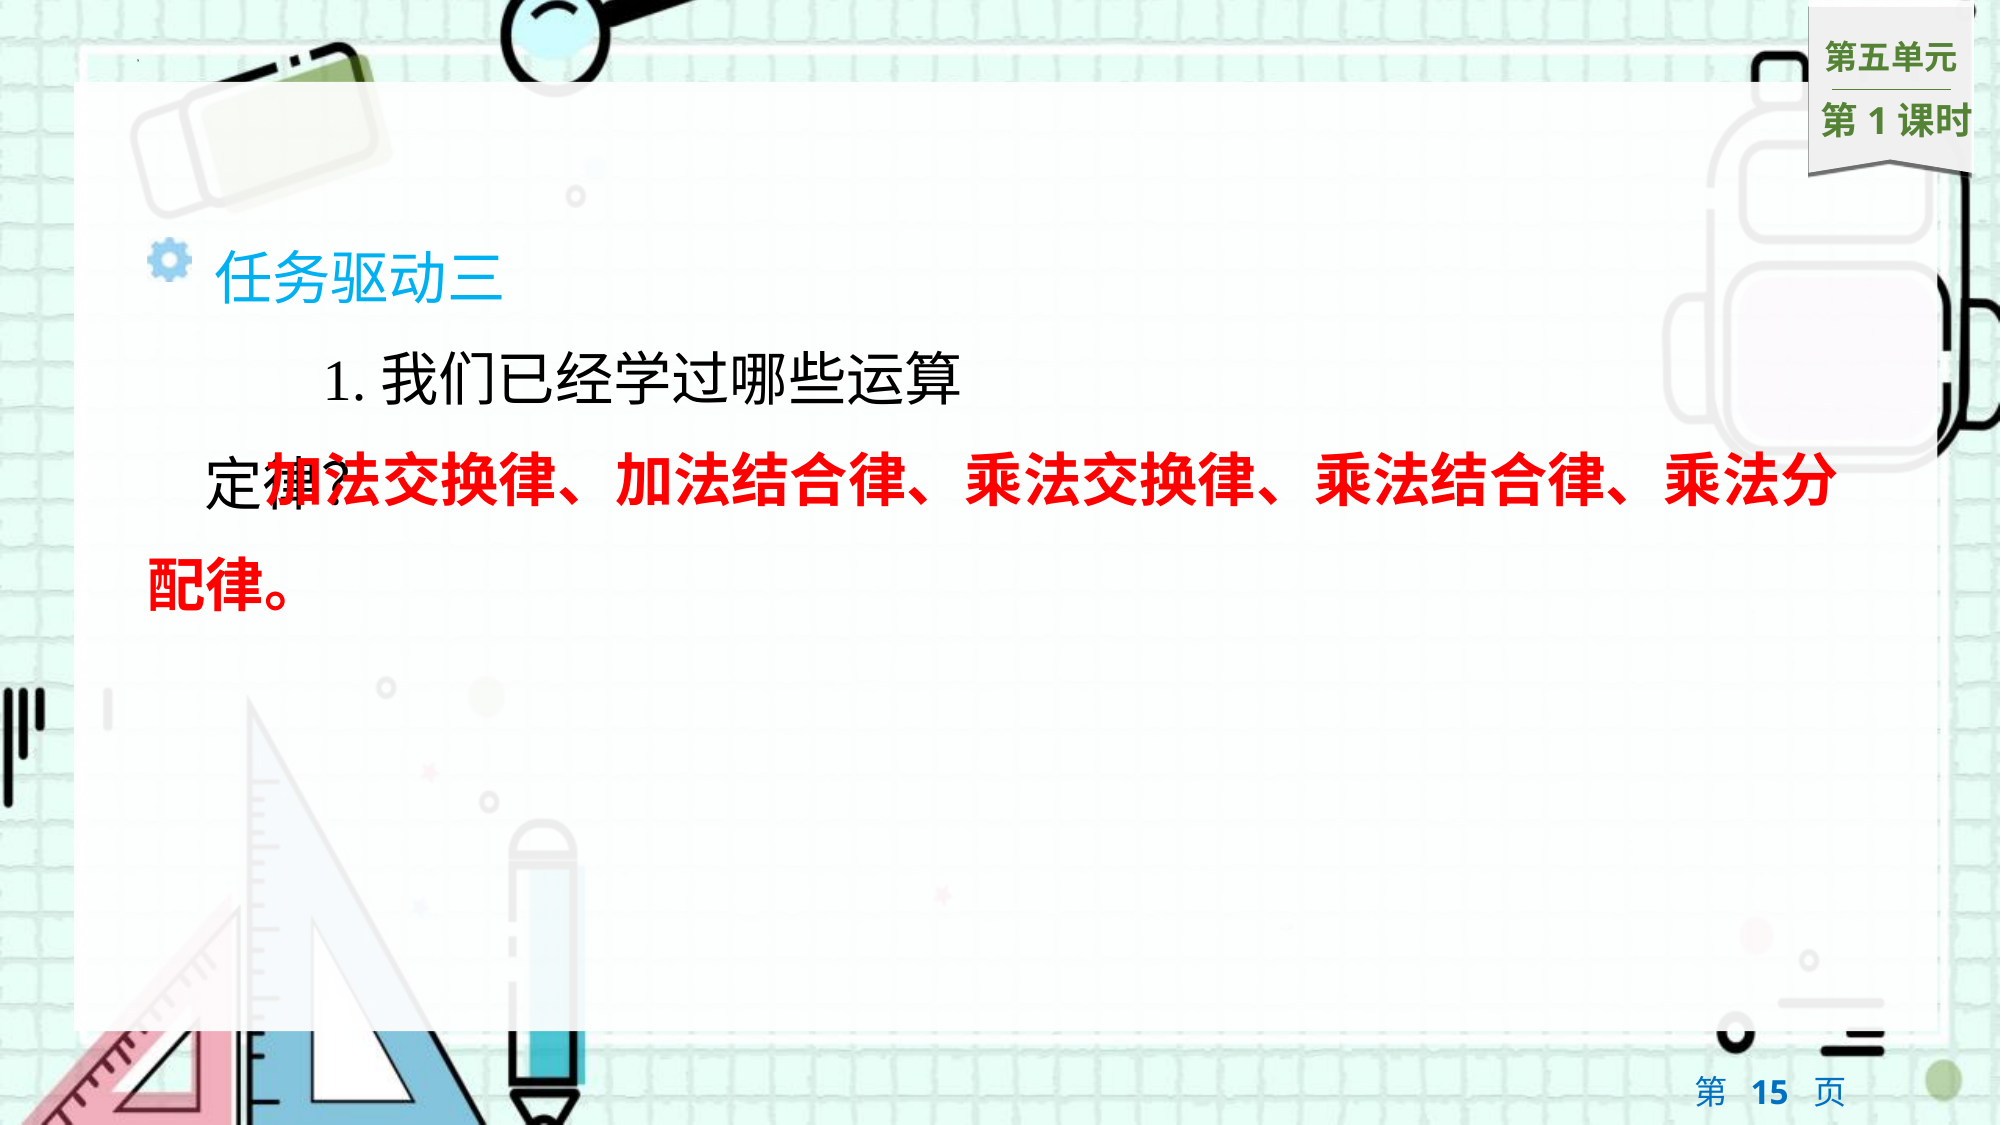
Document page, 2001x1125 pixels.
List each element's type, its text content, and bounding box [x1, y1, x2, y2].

text_box 1.我们已经学过哪些运算定律？ [204, 307, 1020, 408]
text_box 任务驱动三 [143, 206, 506, 312]
picture [1938, 168, 1971, 176]
text_box 加法交换律、加法结合律、乘法交换律、乘法结合律、乘法分配律。 [147, 408, 1853, 619]
picture [0, 0, 2000, 1125]
picture [147, 237, 192, 282]
